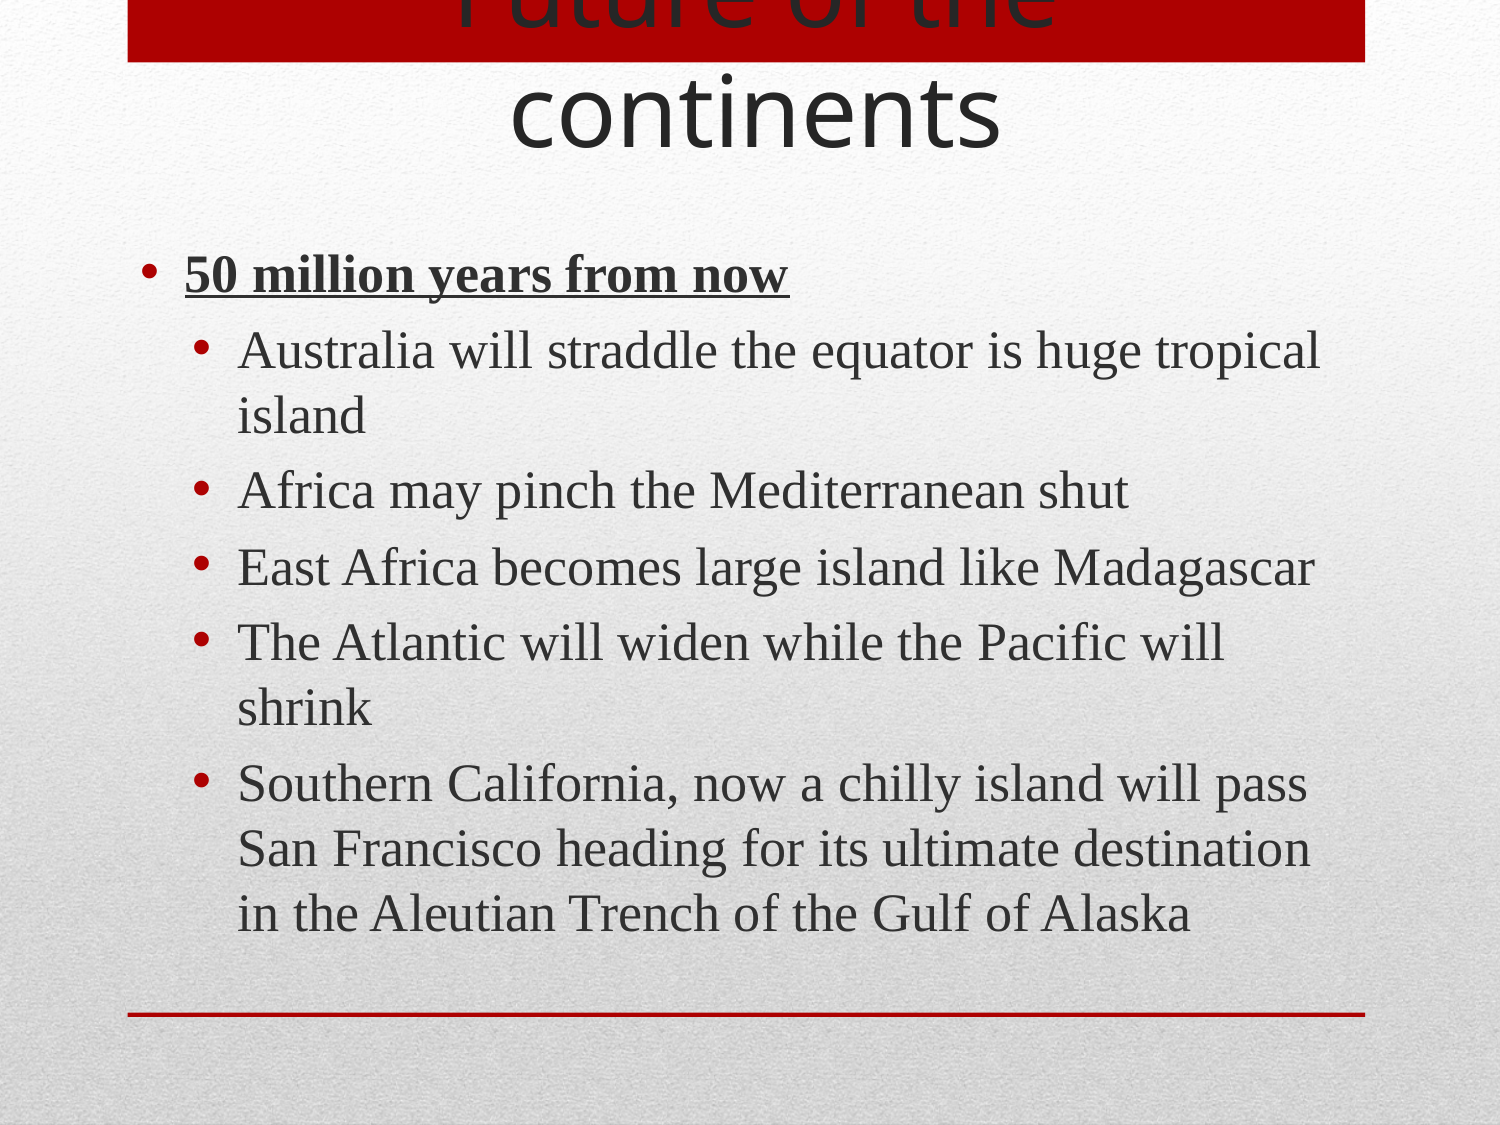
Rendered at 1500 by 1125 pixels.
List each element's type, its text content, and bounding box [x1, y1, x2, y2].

list 50 million years from now Australia will straddle the equator is huge tropical island Africa may pinch the Mediterranean shut East Africa becomes large island like Madagascar The Atlantic will widen while the Pacific will shrink Southern California, now a chilly island will pass San Francisco heading for its ultimate destination in the Aleutian Trench of the Gulf of Alaska [125, 174, 1363, 1006]
title Future of the continents [187, 0, 1325, 174]
